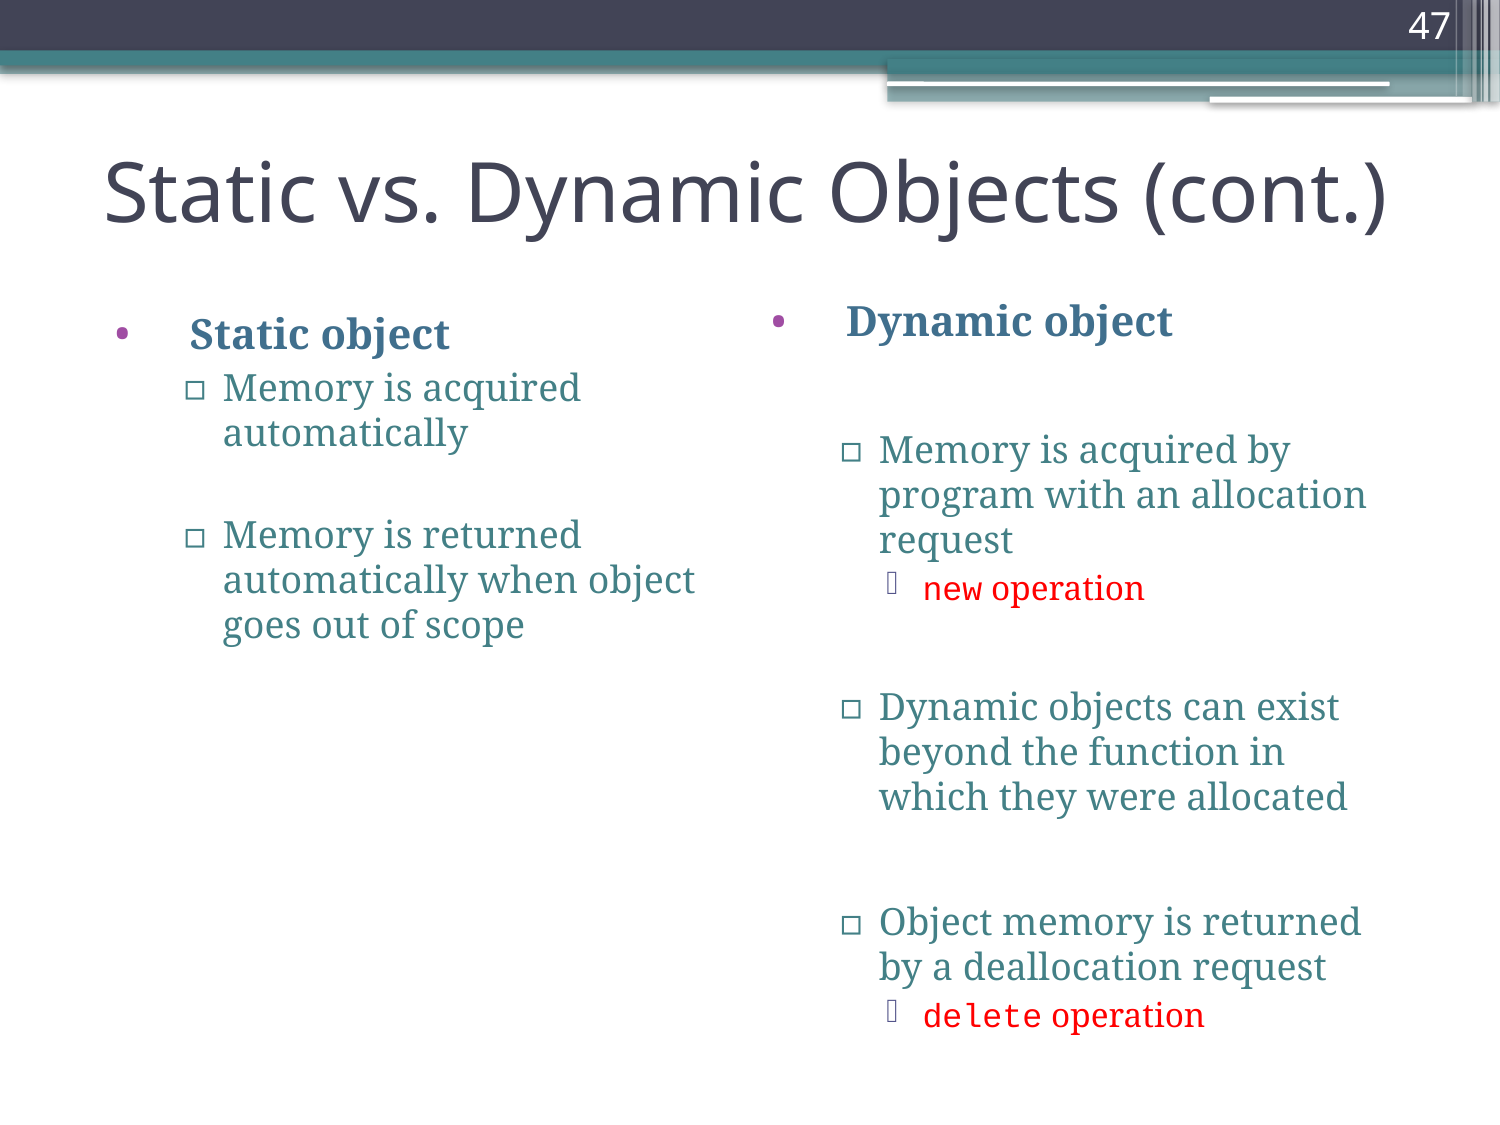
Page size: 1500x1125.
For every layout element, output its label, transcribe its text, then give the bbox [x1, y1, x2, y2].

slide_number 47 [1341, 0, 1466, 61]
title Static vs. Dynamic Objects (cont.) [88, 101, 1439, 277]
list Dynamic object Memory is acquired by program with an allocation request new operation Dynamic objects can exist beyond the function in which they were allocated Object memory is returned by a deallocation request delete operation [756, 287, 1388, 1088]
list Static object Memory is acquired automatically Memory is returned automatically when object goes out of scope [99, 299, 732, 1063]
